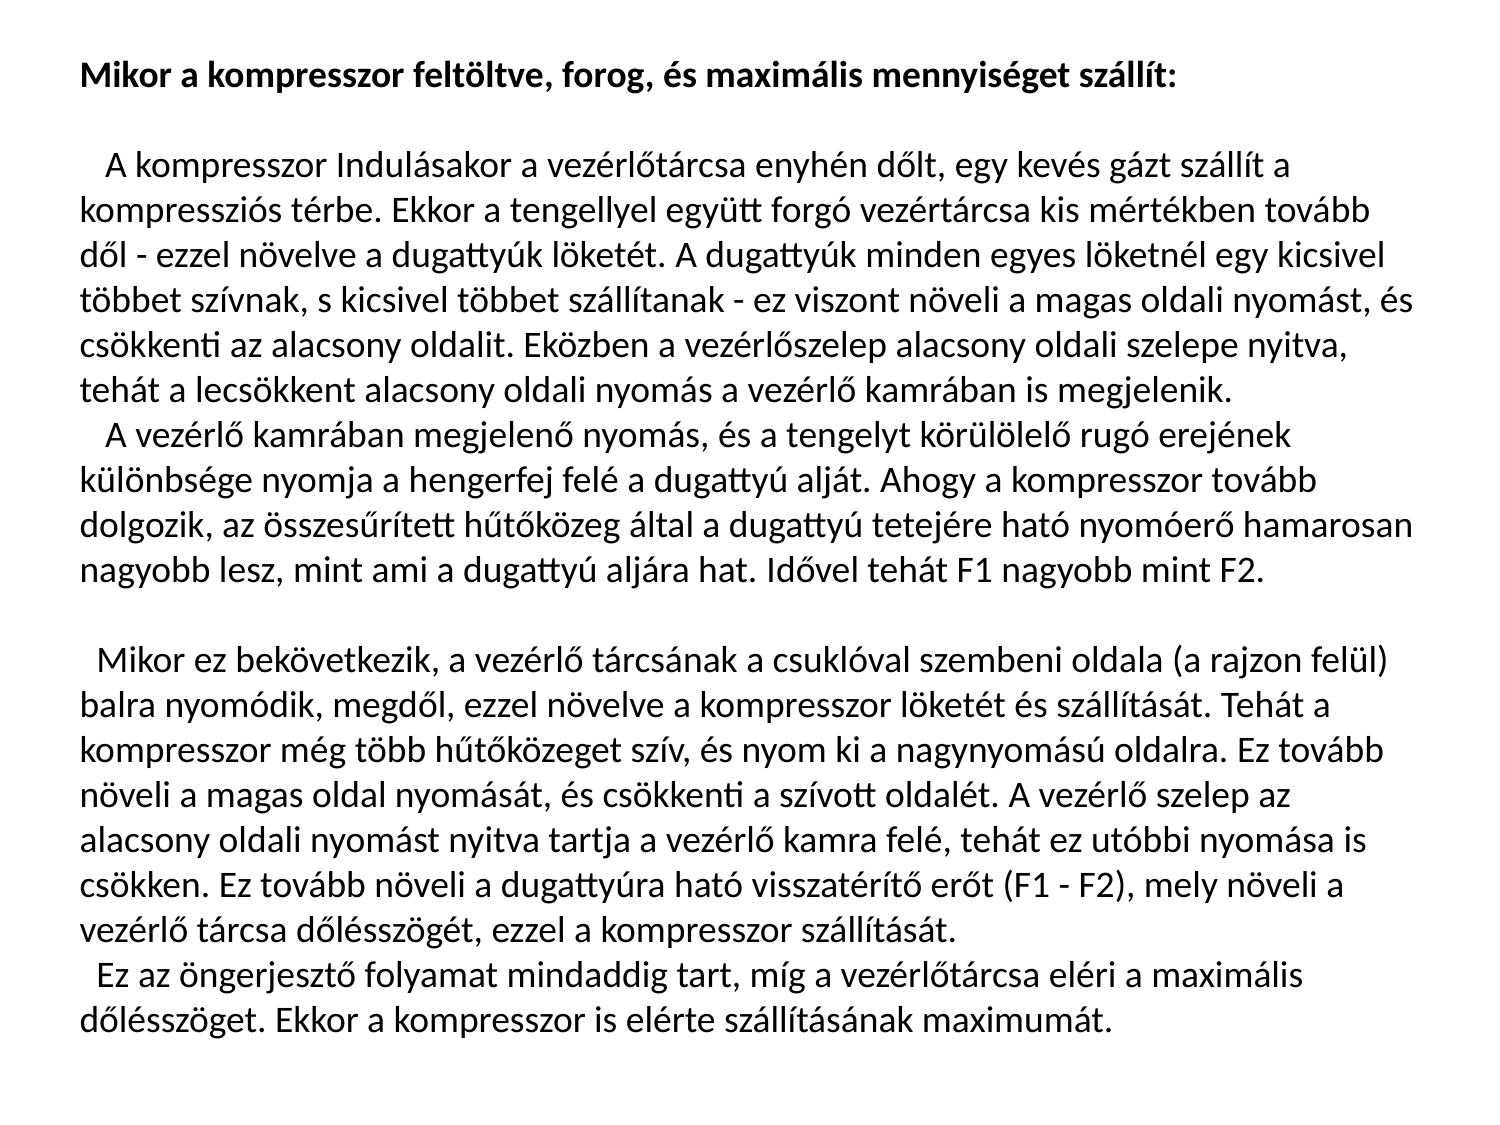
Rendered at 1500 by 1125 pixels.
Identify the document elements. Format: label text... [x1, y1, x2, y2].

text_box Mikor a kompresszor feltöltve, forog, és maximális mennyiséget szállít: A kompresszor Indulásakor a vezérlőtárcsa enyhén dőlt, egy kevés gázt szállít a kompressziós térbe. Ekkor a tengellyel együtt forgó vezértárcsa kis mértékben tovább dől - ezzel növelve a dugattyúk löketét. A dugattyúk minden egyes löketnél egy kicsivel többet szívnak, s kicsivel többet szállítanak - ez viszont növeli a magas oldali nyomást, és csökkenti az alacsony oldalit. Eközben a vezérlőszelep alacsony oldali szelepe nyitva, tehát a lecsökkent alacsony oldali nyomás a vezérlő kamrában is megjelenik. A vezérlő kamrában megjelenő nyomás, és a tengelyt körülölelő rugó erejének különbsége nyomja a hengerfej felé a dugattyú alját. Ahogy a kompresszor tovább dolgozik, az összesűrített hűtőközeg által a dugattyú tetejére ható nyomóerő hamarosan nagyobb lesz, mint ami a dugattyú aljára hat. Idővel tehát F1 nagyobb mint F2. Mikor ez bekövetkezik, a vezérlő tárcsának a csuklóval szembeni oldala (a rajzon felül) balra nyomódik, megdől, ezzel növelve a kompresszor löketét és szállítását. Tehát a kompresszor még több hűtőközeget szív, és nyom ki a nagynyomású oldalra. Ez tovább növeli a magas oldal nyomását, és csökkenti a szívott oldalét. A vezérlő szelep az alacsony oldali nyomást nyitva tartja a vezérlő kamra felé, tehát ez utóbbi nyomása is csökken. Ez tovább növeli a dugattyúra ható visszatérítő erőt (F1 - F2), mely növeli a vezérlő tárcsa dőlésszögét, ezzel a kompresszor szállítását. Ez az öngerjesztő folyamat mindaddig tart, míg a vezérlőtárcsa eléri a maximális dőlésszöget. Ekkor a kompresszor is elérte szállításának maximumát. [64, 42, 1436, 1048]
